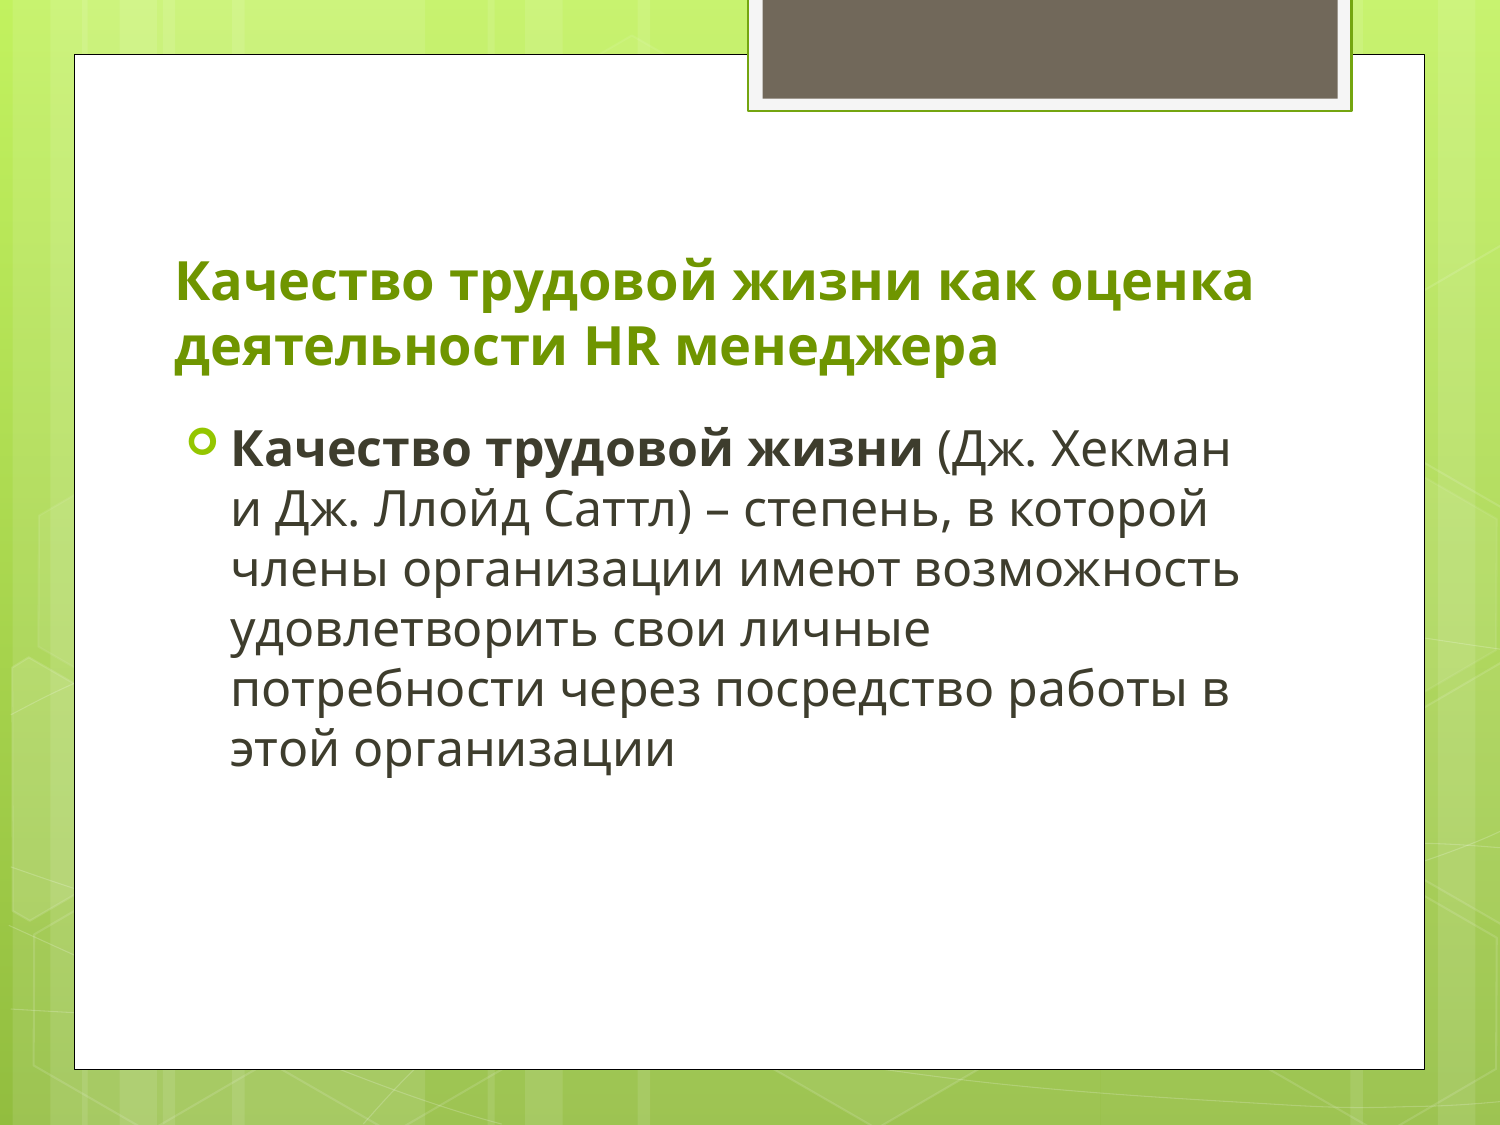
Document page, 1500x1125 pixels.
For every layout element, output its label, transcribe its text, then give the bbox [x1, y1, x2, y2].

title Качество трудовой жизни как оценка деятельности HR менеджера [159, 196, 1312, 384]
list Качество трудовой жизни (Дж. Хекман и Дж. Ллойд Саттл) – степень, в которой члены организации имеют возможность удовлетворить свои личные потребности через посредство работы в этой организации [159, 408, 1272, 985]
